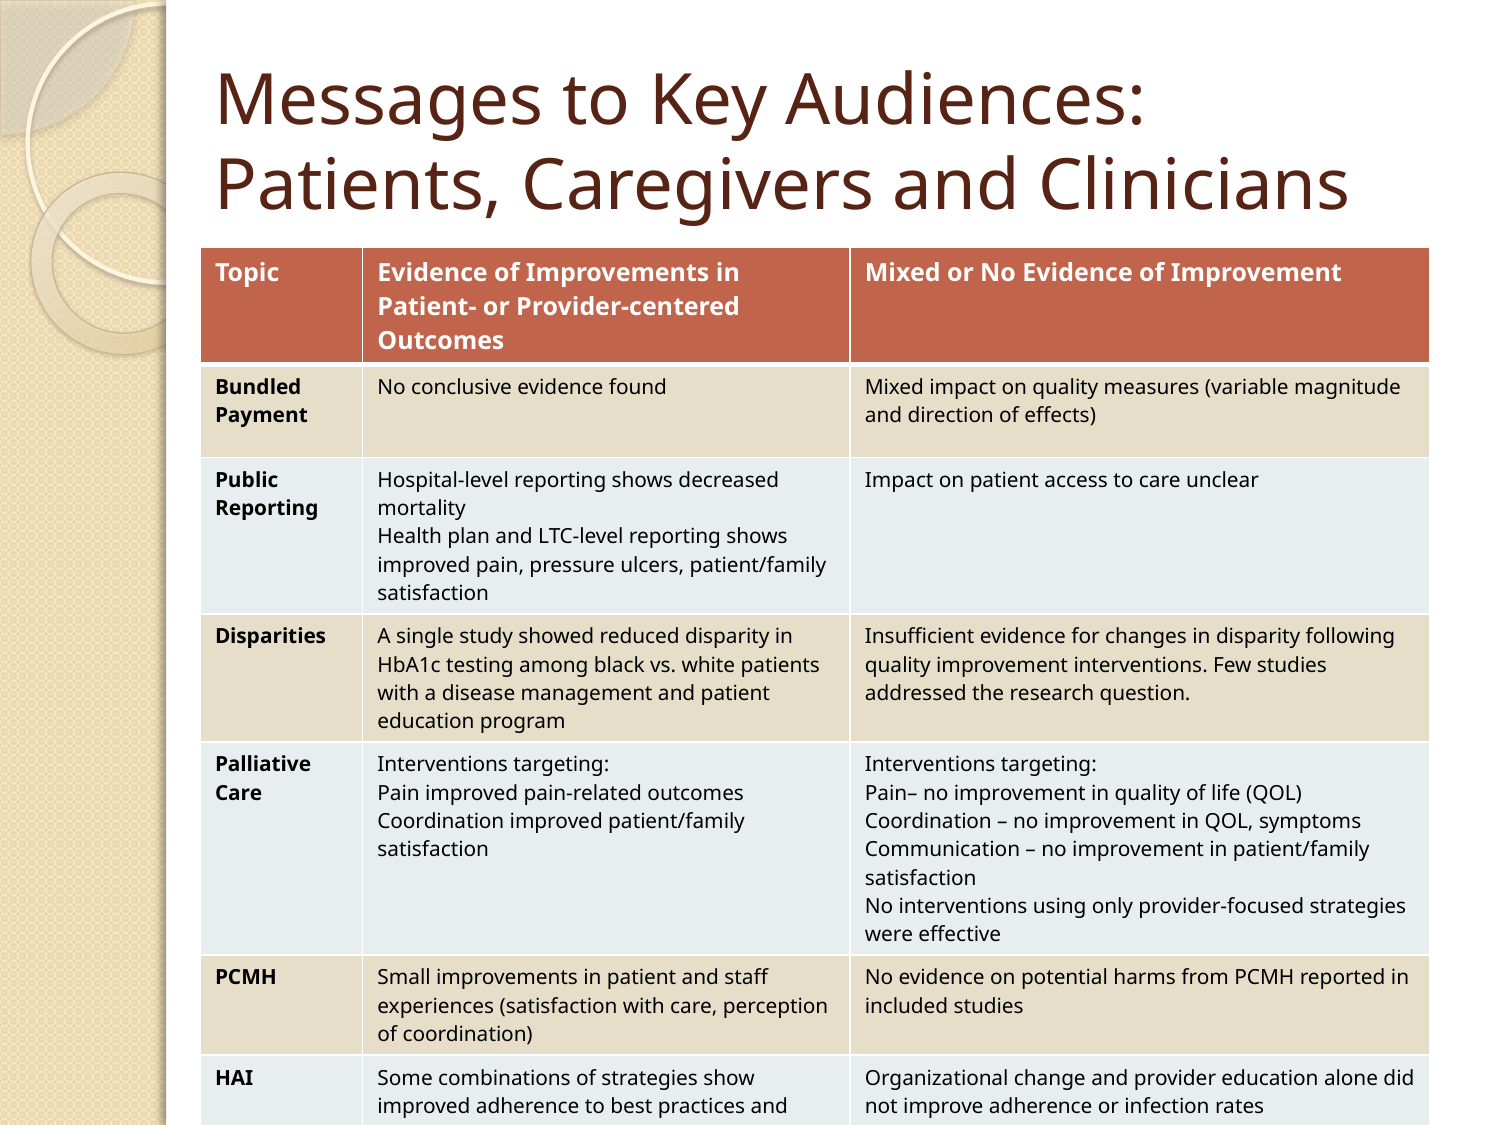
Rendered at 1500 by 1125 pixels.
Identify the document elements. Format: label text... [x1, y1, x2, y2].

table_cell Organizational change and provider education alone did not improve adherence or infection rates [851, 1056, 1429, 1125]
table_cell Impact on patient access to care unclear [851, 458, 1429, 613]
table_cell No conclusive evidence found [363, 367, 849, 457]
table_cell Interventions targeting: Pain improved pain-related outcomes Coordination improved patient/family satisfaction [363, 743, 849, 954]
table_cell No evidence on potential harms from PCMH reported in included studies [851, 956, 1429, 1054]
title Messages to Key Audiences: Patients, Caregivers and Clinicians [200, 45, 1466, 233]
table_cell Hospital-level reporting shows decreased mortality Health plan and LTC-level reporting shows improved pain, pressure ulcers, patient/family satisfaction [363, 458, 849, 613]
table_header Topic [201, 248, 362, 362]
table_cell Palliative Care [201, 743, 362, 954]
table_header Evidence of Improvements in Patient- or Provider-centered Outcomes [363, 248, 849, 362]
table_cell Small improvements in patient and staff experiences (satisfaction with care, perception of coordination) [363, 956, 849, 1054]
table_cell PCMH [201, 956, 362, 1054]
table_cell Some combinations of strategies show improved adherence to best practices and lower infection rates [363, 1056, 849, 1125]
table_header Mixed or No Evidence of Improvement [851, 248, 1429, 362]
table_cell Mixed impact on quality measures (variable magnitude and direction of effects) [851, 367, 1429, 457]
table_cell Interventions targeting: Pain– no improvement in quality of life (QOL) Coordination – no improvement in QOL, symptoms Communication – no improvement in patient/family satisfaction No interventions using only provider-focused strategies were effective [851, 743, 1429, 954]
table_cell Insufficient evidence for changes in disparity following quality improvement interventions. Few studies addressed the research question. [851, 615, 1429, 741]
table_cell Public Reporting [201, 458, 362, 613]
table_cell Disparities [201, 615, 362, 741]
table_cell HAI [201, 1056, 362, 1125]
table_cell A single study showed reduced disparity in HbA1c testing among black vs. white patients with a disease management and patient education program [363, 615, 849, 741]
table_cell Bundled Payment [201, 367, 362, 457]
